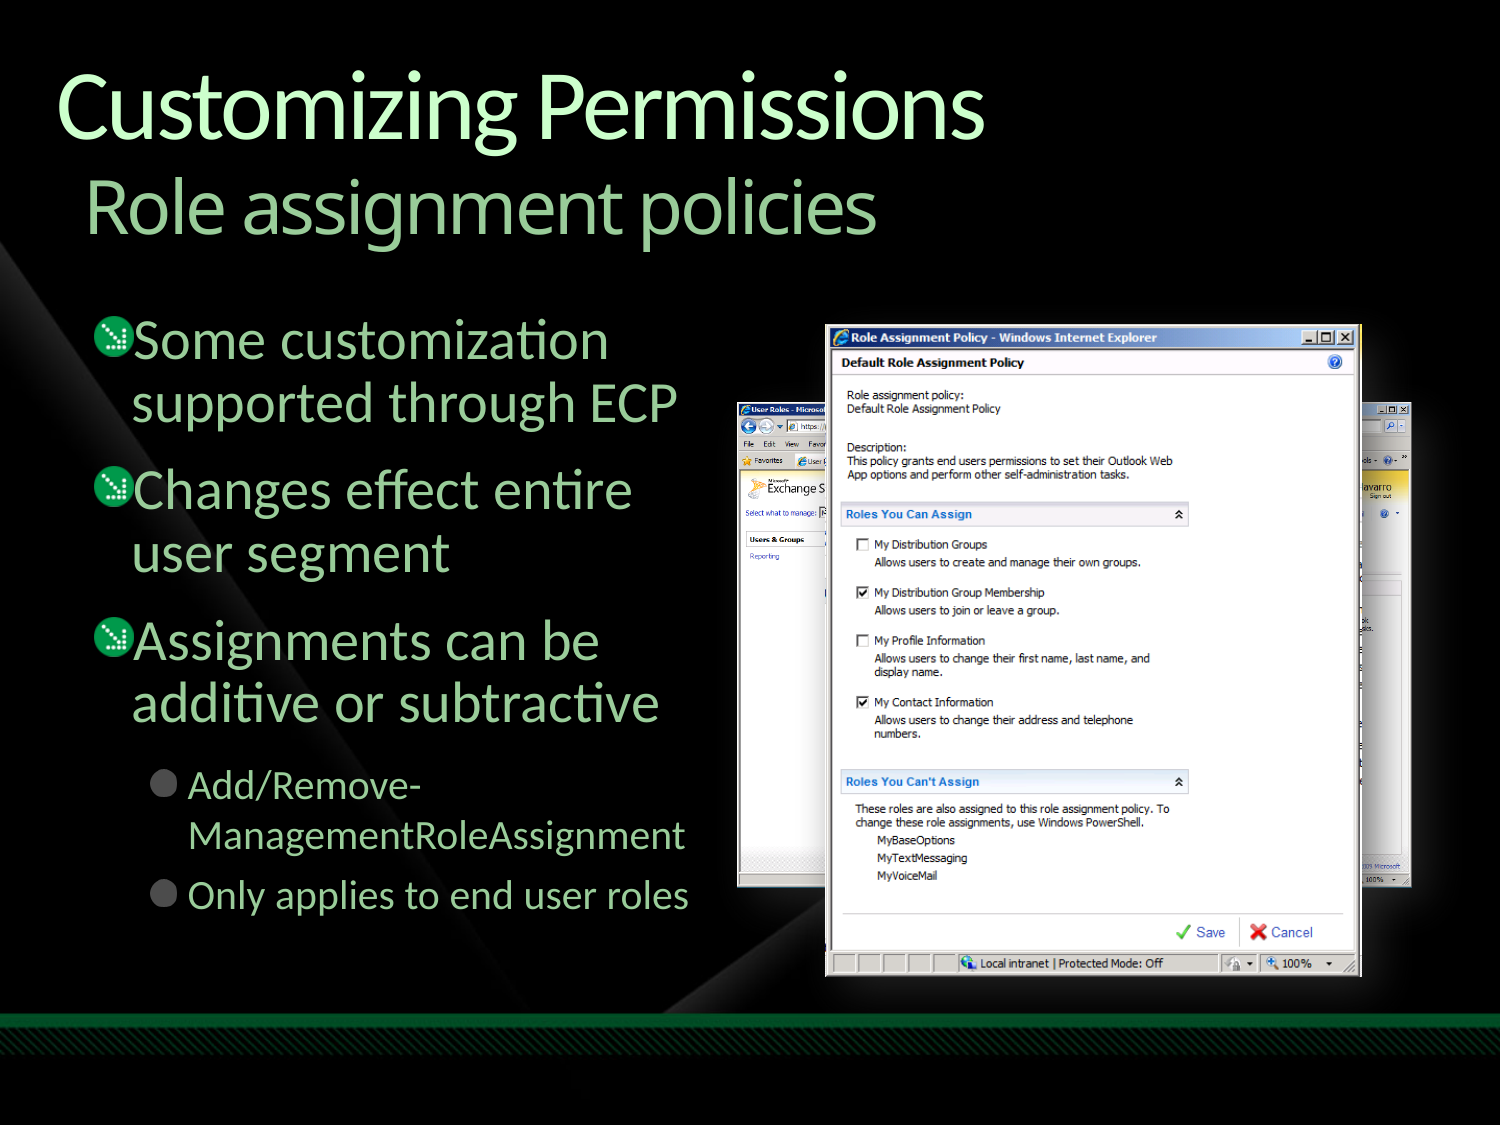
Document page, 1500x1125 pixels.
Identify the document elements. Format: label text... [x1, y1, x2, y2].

text_box Role assignment policies [68, 162, 1400, 259]
title Customizing Permissions [56, 53, 1432, 163]
list Some customization supported through ECP Changes effect entire user segment Assignments can be additive or subtractive Add/Remove-ManagementRoleAssignment Only applies to end user roles [75, 309, 725, 864]
picture [0, 0, 1500, 1125]
